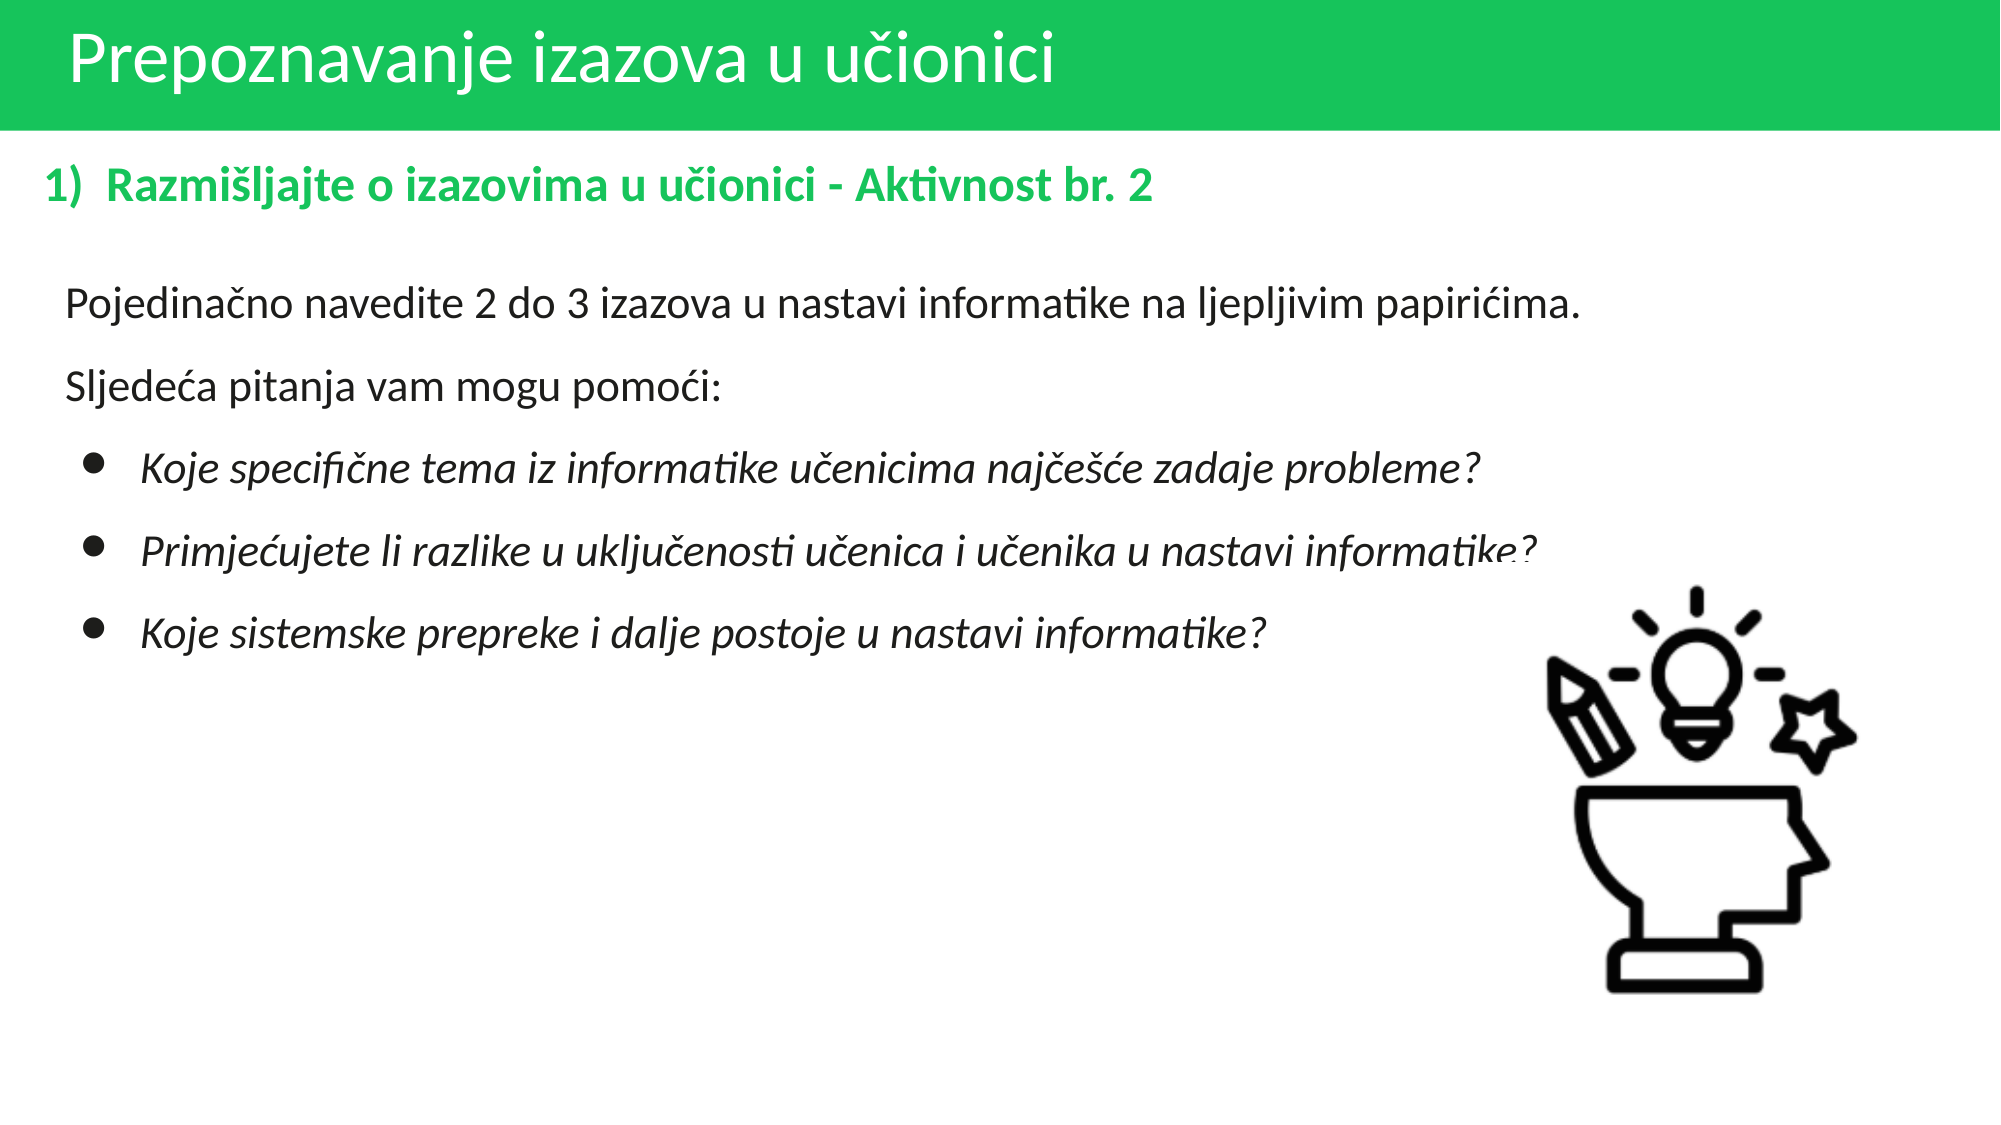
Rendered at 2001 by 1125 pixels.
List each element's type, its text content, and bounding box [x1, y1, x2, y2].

list Razmišljajte o izazovima u učionici - Aktivnost br. 2 [16, 140, 1976, 231]
picture [1478, 562, 1918, 1050]
text_box Pojedinačno navedite 2 do 3 izazova u nastavi informatike na ljepljivim papirićima. Sljedeća pitanja vam mogu pomoći: Koje specifične tema iz informatike učenicima najčešće zadaje probleme? Primjećujete li razlike u uključenosti učenica i učenika u nastavi informatike? Koje sistemske prepreke i dalje postoje u nastavi informatike? [50, 231, 1856, 1077]
title Prepoznavanje izazova u učionici [16, 0, 1976, 118]
